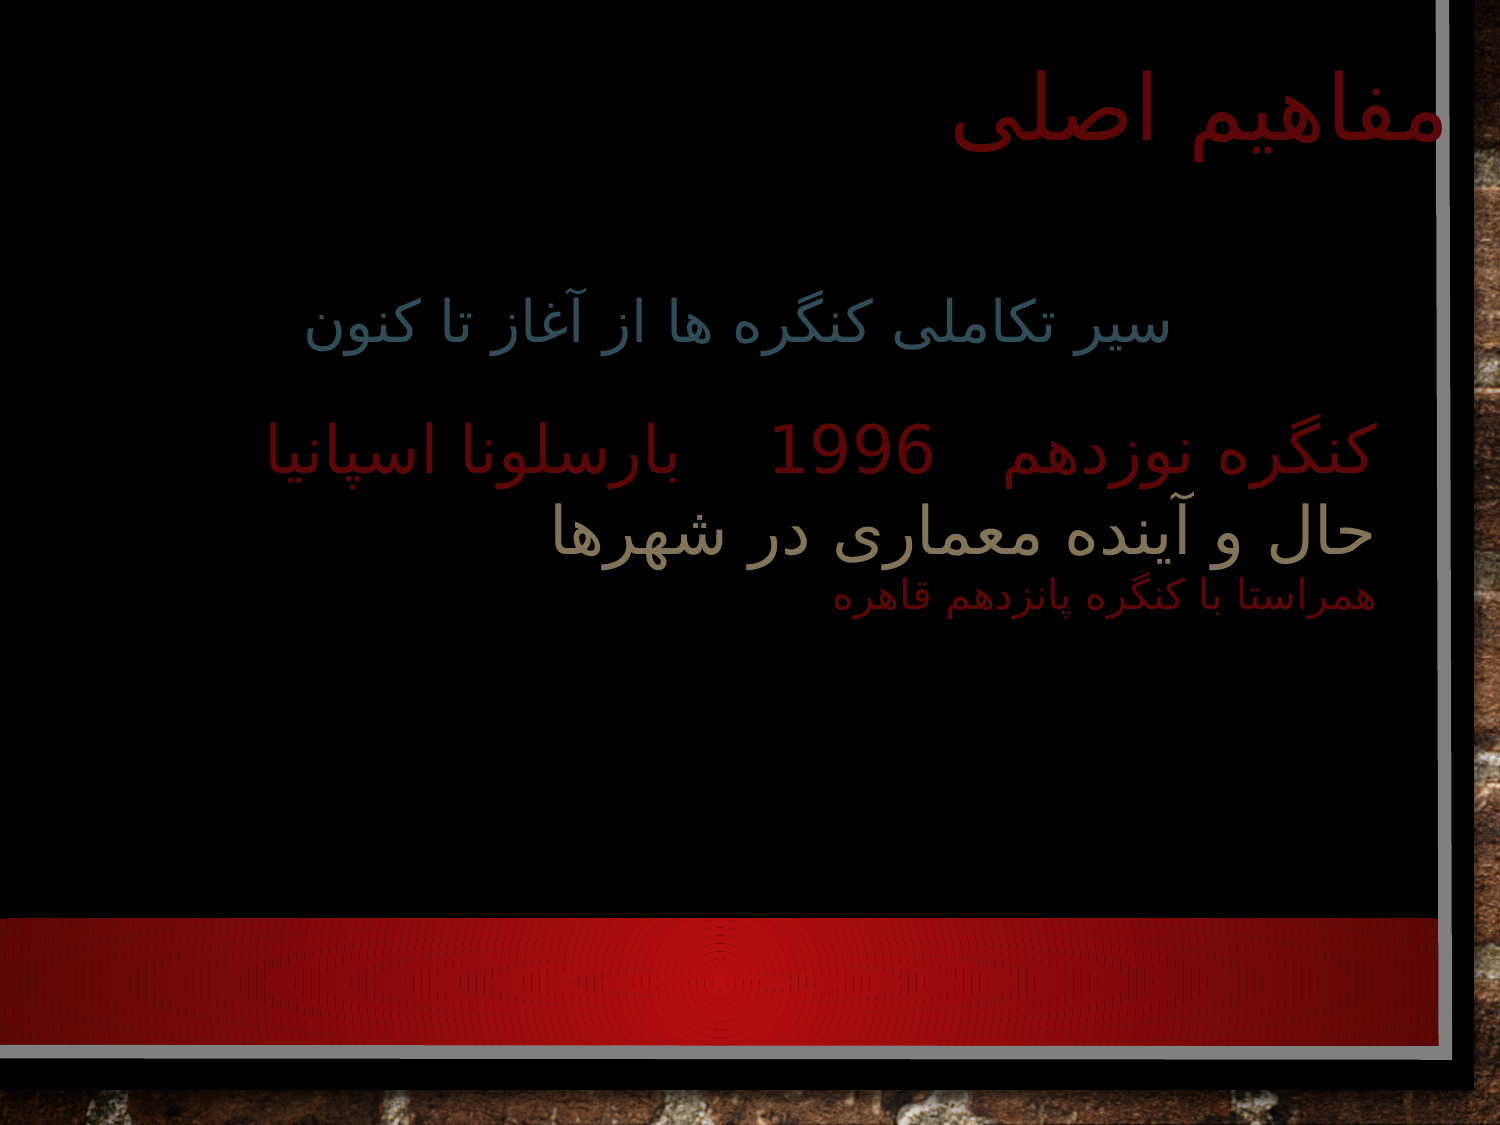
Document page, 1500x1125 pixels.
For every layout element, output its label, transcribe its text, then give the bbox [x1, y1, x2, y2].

text_box کنگره نوزدهم 1996 بارسلونا اسپانیا حال و آینده معماری در شهرها همراستا با کنگره پانزدهم قاهره [162, 399, 1438, 1120]
picture [0, 0, 1500, 1125]
text_box مفاهیم اصلی [171, 0, 1451, 161]
list سیر تکاملی کنگره ها از آغاز تا کنون [112, 262, 1425, 400]
